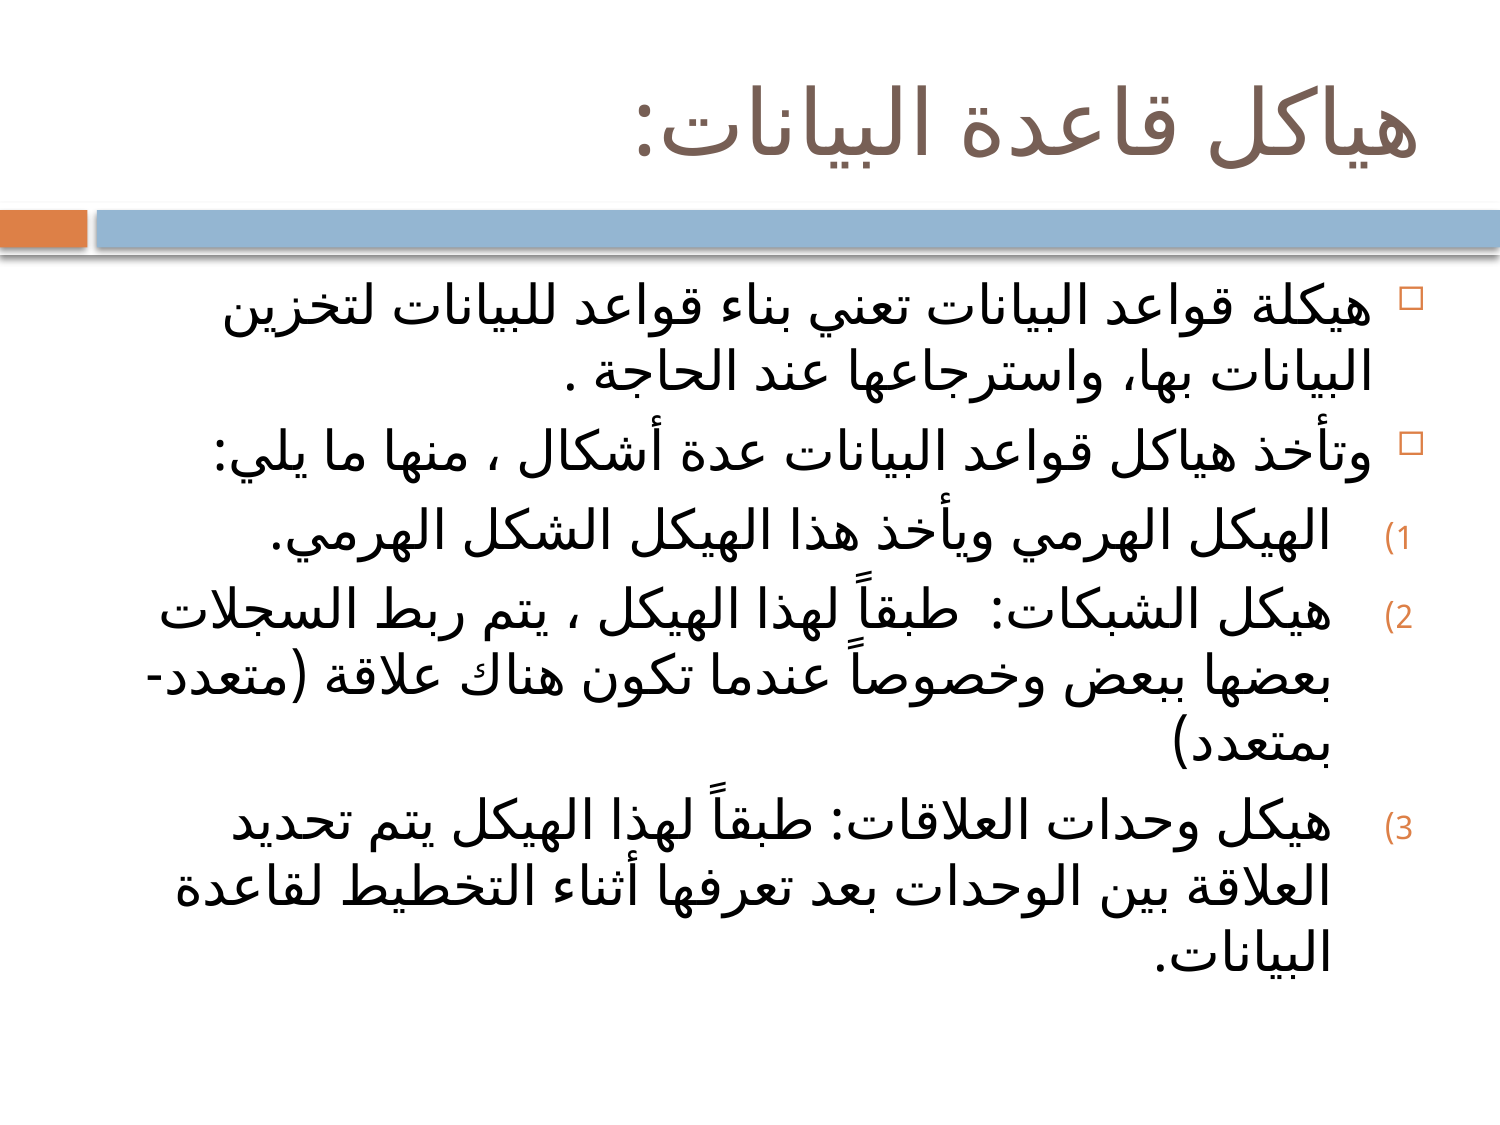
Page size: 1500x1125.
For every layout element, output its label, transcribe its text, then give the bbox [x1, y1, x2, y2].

list هيكلة قواعد البيانات تعني بناء قواعد للبيانات لتخزين البيانات بها، واسترجاعها عند الحاجة . وتأخذ هياكل قواعد البيانات عدة أشكال ، منها ما يلي: الهيكل الهرمي ويأخذ هذا الهيكل الشكل الهرمي. هيكل الشبكات: طبقاً لهذا الهيكل ، يتم ربط السجلات بعضها ببعض وخصوصاً عندما تكون هناك علاقة (متعدد- بمتعدد) هيكل وحدات العلاقات: طبقاً لهذا الهيكل يتم تحديد العلاقة بين الوحدات بعد تعرفها أثناء التخطيط لقاعدة البيانات. [100, 262, 1438, 1000]
title هياكل قاعدة البيانات: [100, 37, 1438, 200]
